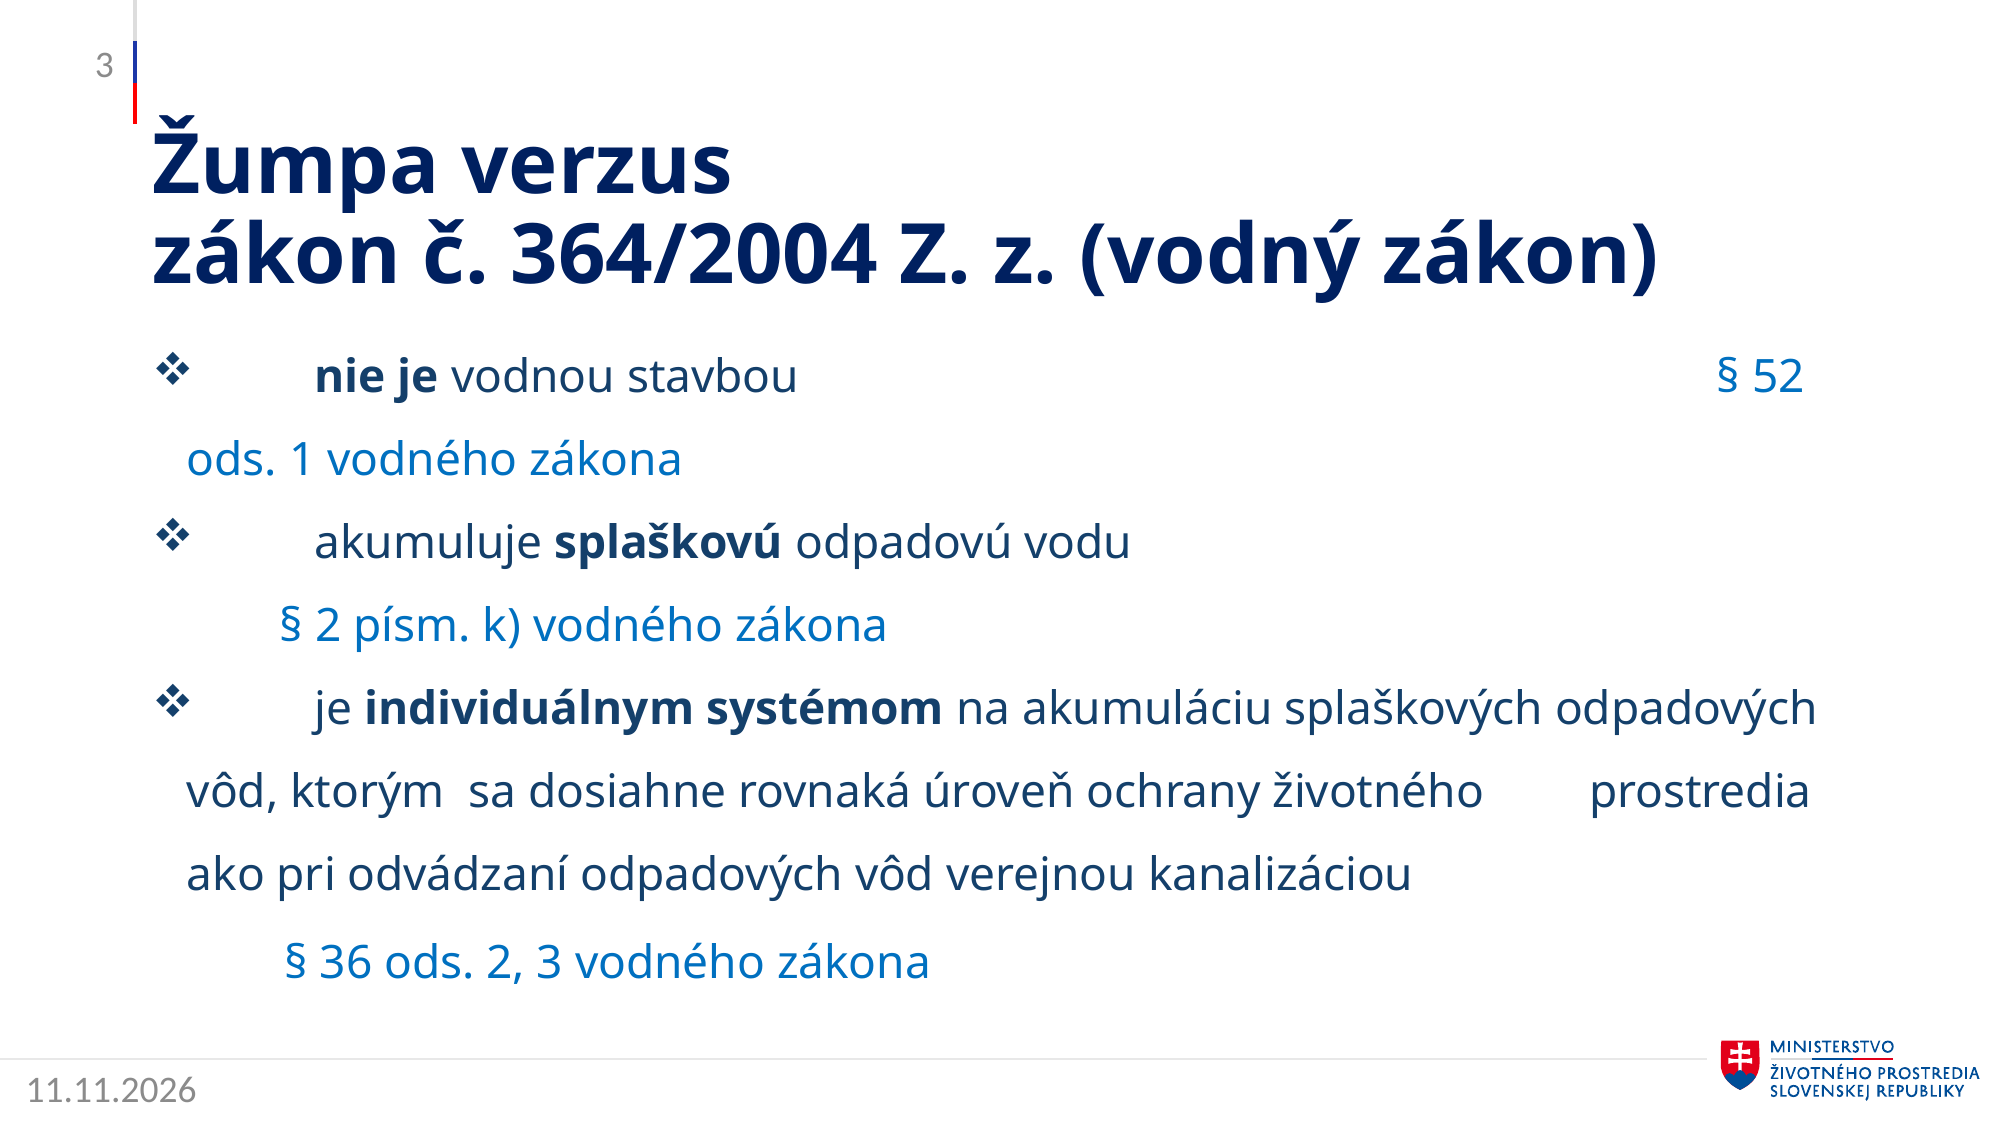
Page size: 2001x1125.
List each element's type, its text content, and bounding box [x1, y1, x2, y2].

slide_number 25. 4. 2022 [10, 1058, 247, 1118]
list nie je vodnou stavbou § 52 ods. 1 vodného zákona akumuluje splaškovú odpadovú vodu § 2 písm. k) vodného zákona je individuálnym systémom na akumuláciu splaškových odpadových vôd, ktorým sa dosiahne rovnaká úroveň ochrany životného prostredia ako pri odvádzaní odpadových vôd verejnou kanalizáciou § 36 ods. 2, 3 vodného zákona [137, 311, 1863, 1050]
slide_number 3 [10, 32, 129, 92]
title Žumpa verzus zákon č. 364/2004 Z. z. (vodný zákon) [137, 59, 1835, 311]
